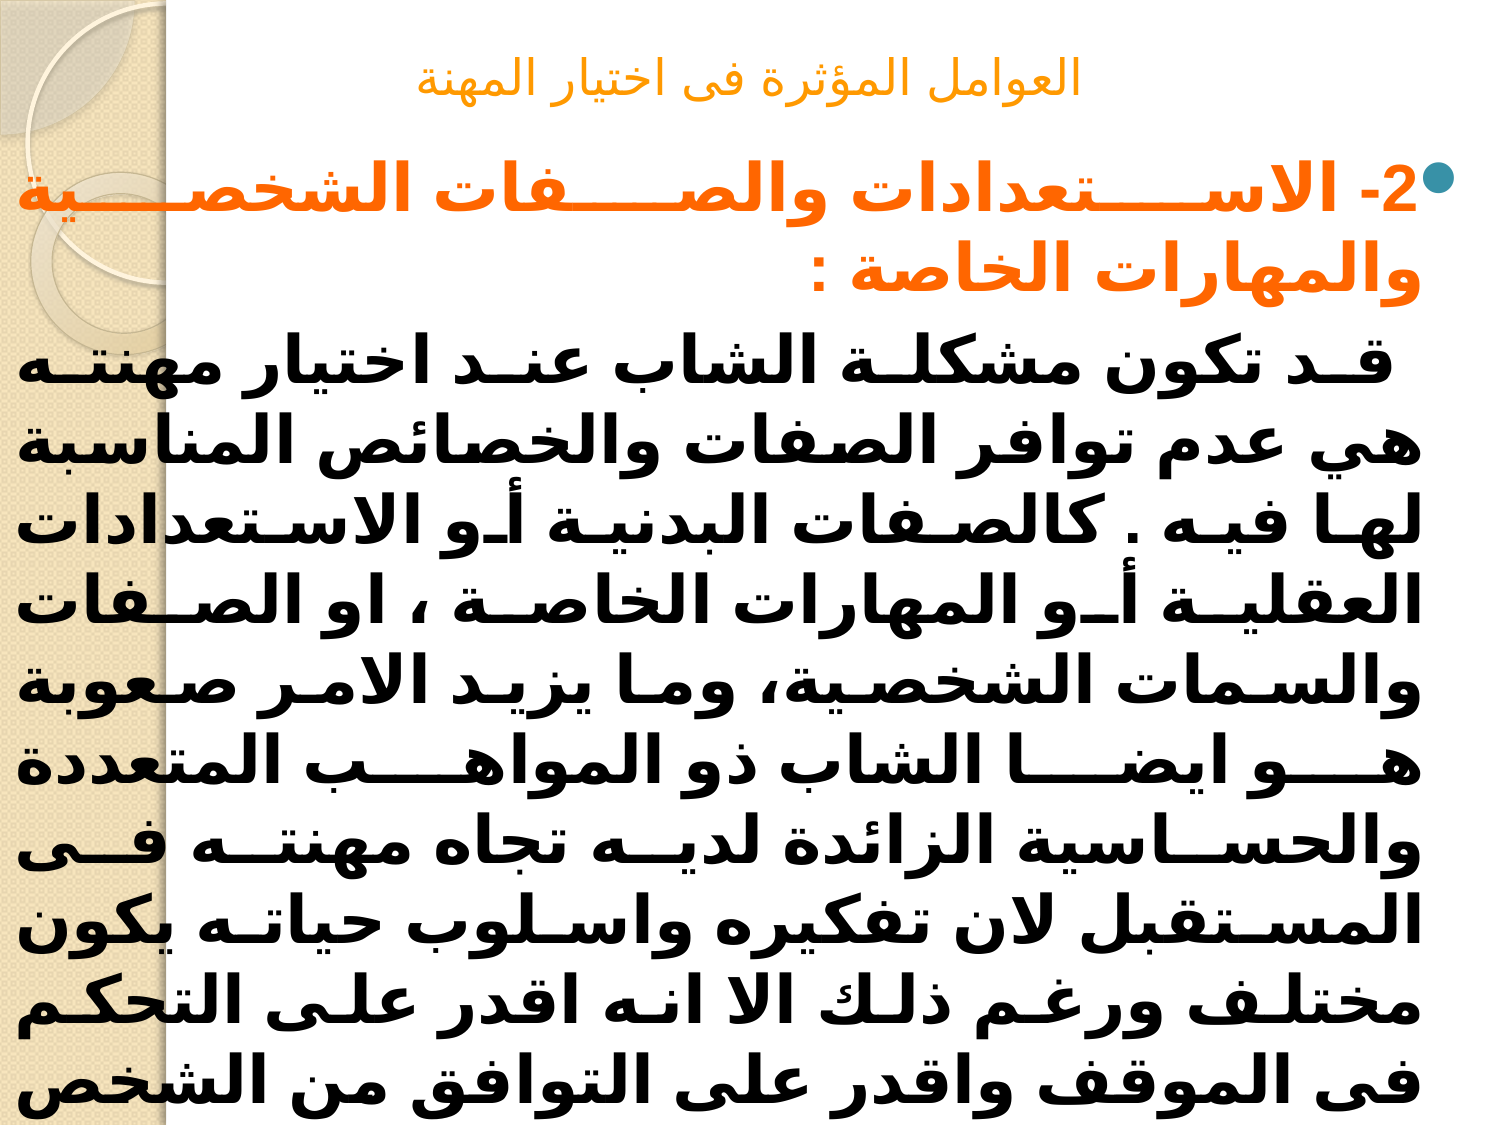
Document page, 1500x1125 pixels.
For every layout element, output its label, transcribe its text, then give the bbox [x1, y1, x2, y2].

title العوامل المؤثرة فى اختيار المهنة [75, 37, 1425, 113]
list 2- الاستعدادات والصفات الشخصية والمهارات الخاصة : قد تكون مشكلة الشاب عند اختيار مهنته هي عدم توافر الصفات والخصائص المناسبة لها فيه . كالصفات البدنية أو الاستعدادات العقلية أو المهارات الخاصة ، او الصفات والسمات الشخصية، وما يزيد الامر صعوبة هو ايضا الشاب ذو المواهب المتعددة والحساسية الزائدة لديه تجاه مهنته فى المستقبل لان تفكيره واسلوب حياته يكون مختلف ورغم ذلك الا انه اقدر على التحكم فى الموقف واقدر على التوافق من الشخص الذى تنقصه القدرة والاستعداد. وعلى كل فالكل في هذه المرحلة يحتاج إلى نوع من التوجيه المهني حتى يوفق إلى مهنة مناسبة له. [0, 137, 1500, 1125]
